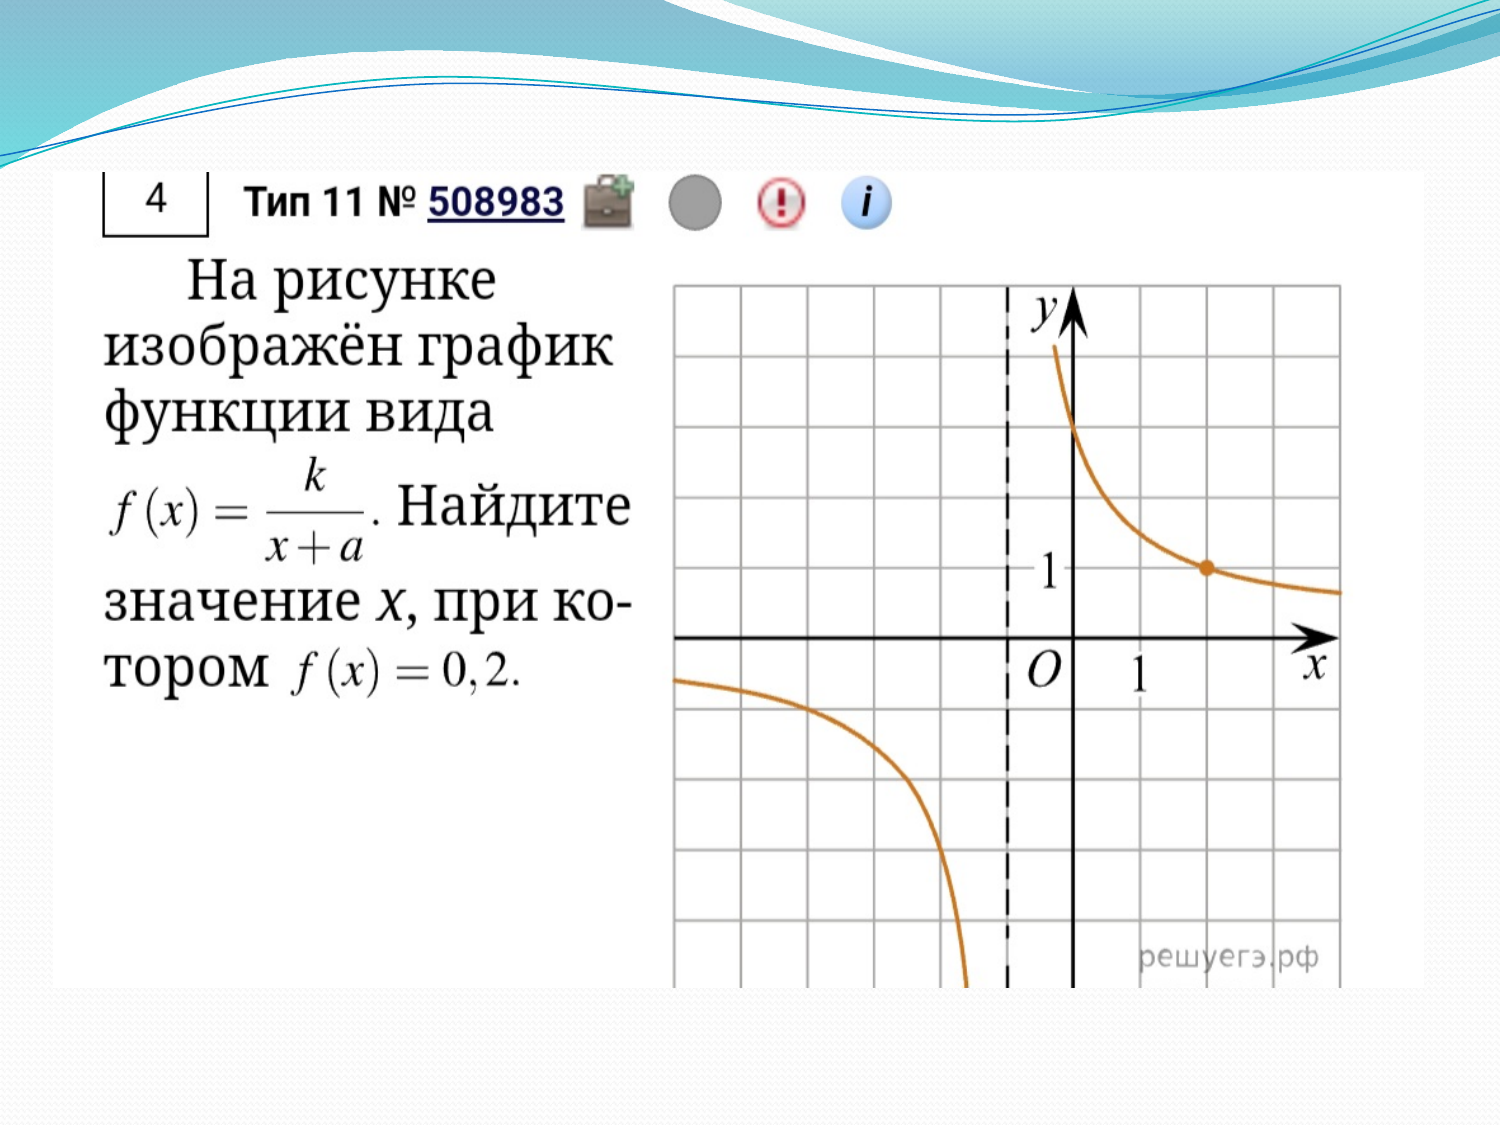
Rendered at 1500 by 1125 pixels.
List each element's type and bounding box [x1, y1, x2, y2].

list [52, 172, 1424, 988]
